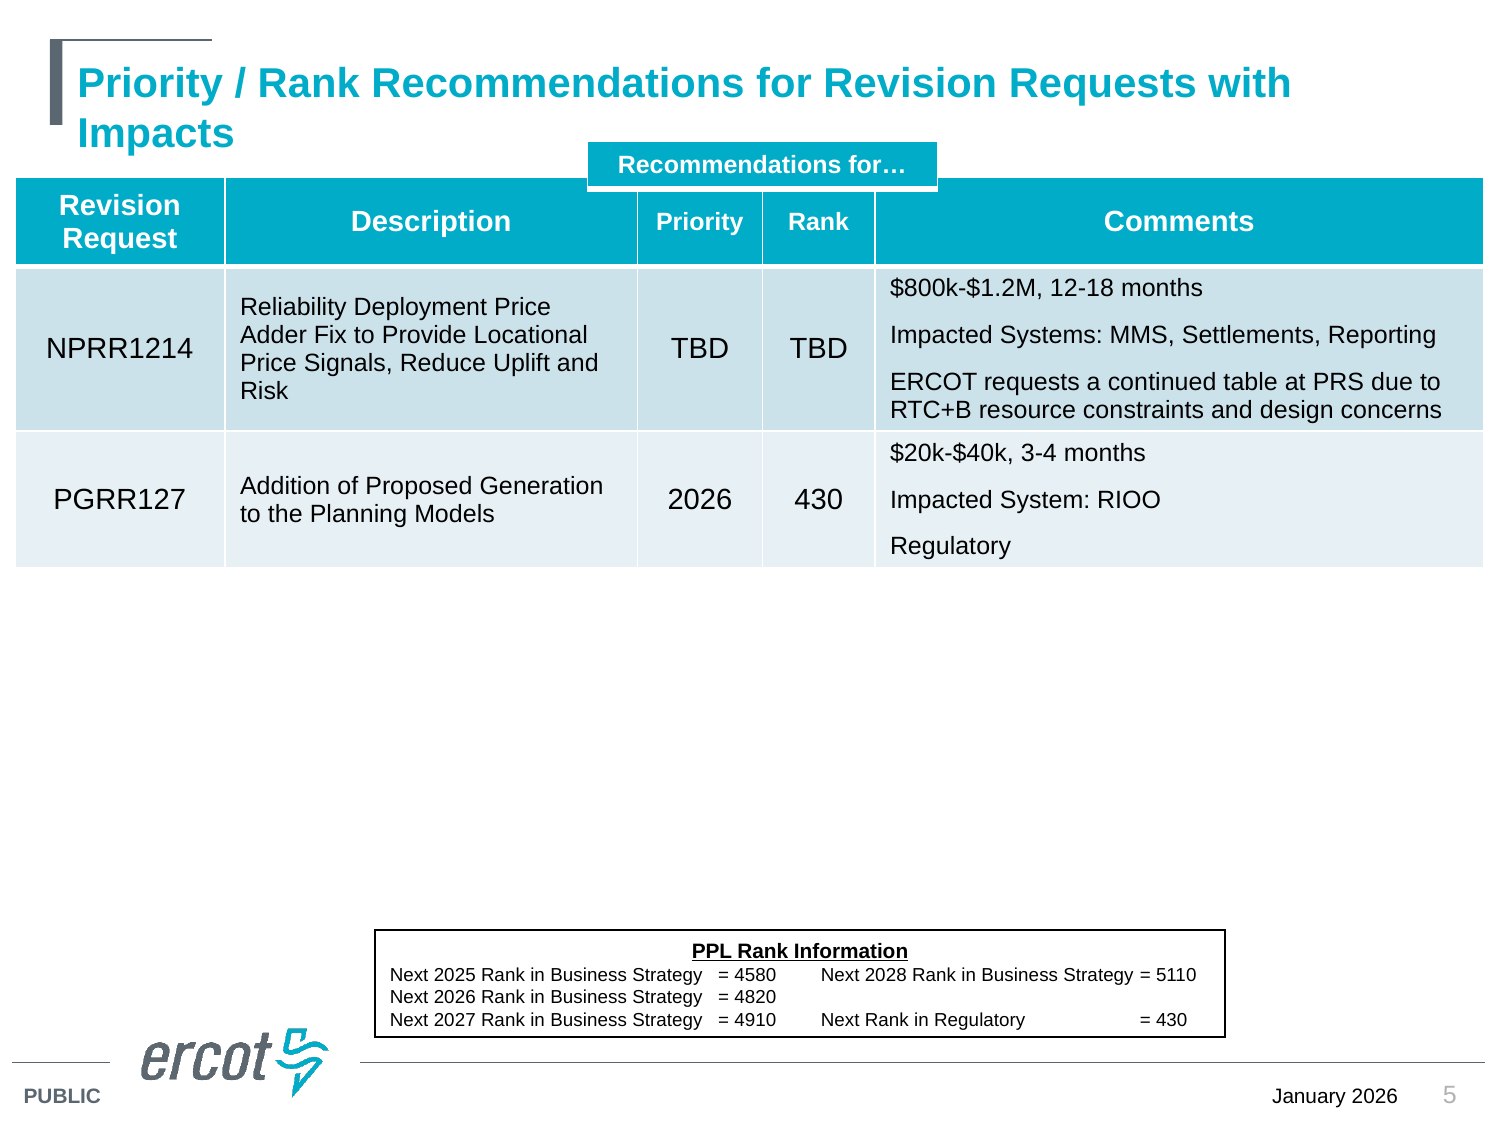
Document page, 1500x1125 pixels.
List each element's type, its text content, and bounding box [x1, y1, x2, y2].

table_header Priority [638, 192, 762, 264]
table_cell Reliability Deployment Price Adder Fix to Provide Locational Price Signals, Reduce Uplift and Risk [226, 269, 637, 430]
table_header Comments [876, 178, 1483, 264]
table_header Rank [763, 192, 874, 264]
table_cell 2026 [638, 432, 762, 567]
table_cell PGRR127 [16, 432, 224, 567]
title Priority / Rank Recommendations for Revision Requests with Impacts [62, 48, 1475, 134]
text_box PPL Rank Information Next 2025 Rank in Business Strategy = 4580 Next 2028 Rank in Business Strategy = 5110 Next 2026 Rank in Business Strategy = 4820 Next 2029 Rank in Business Strategy = 5300 Next 2027 Rank in Business Strategy = 4910 Next Rank in Regulatory = 430 [375, 930, 1225, 1038]
table_cell $800k-$1.2M, 12-18 months Impacted Systems: MMS, Settlements, Reporting ERCOT requests a continued table at PRS due to RTC+B resource constraints and design concerns [876, 269, 1483, 430]
table_cell 430 [763, 432, 874, 567]
picture [137, 1024, 332, 1100]
table_cell NPRR1214 [16, 269, 224, 430]
table_header Revision Request [16, 178, 224, 264]
table_cell $20k-$40k, 3-4 months Impacted System: RIOO Regulatory [876, 432, 1483, 567]
table_header Recommendations for… [588, 142, 937, 186]
table_cell TBD [638, 269, 762, 430]
slide_number 5 [1412, 1076, 1488, 1112]
table_cell TBD [763, 269, 874, 430]
table_cell Addition of Proposed Generation to the Planning Models [226, 432, 637, 567]
table_header Description [226, 178, 637, 264]
